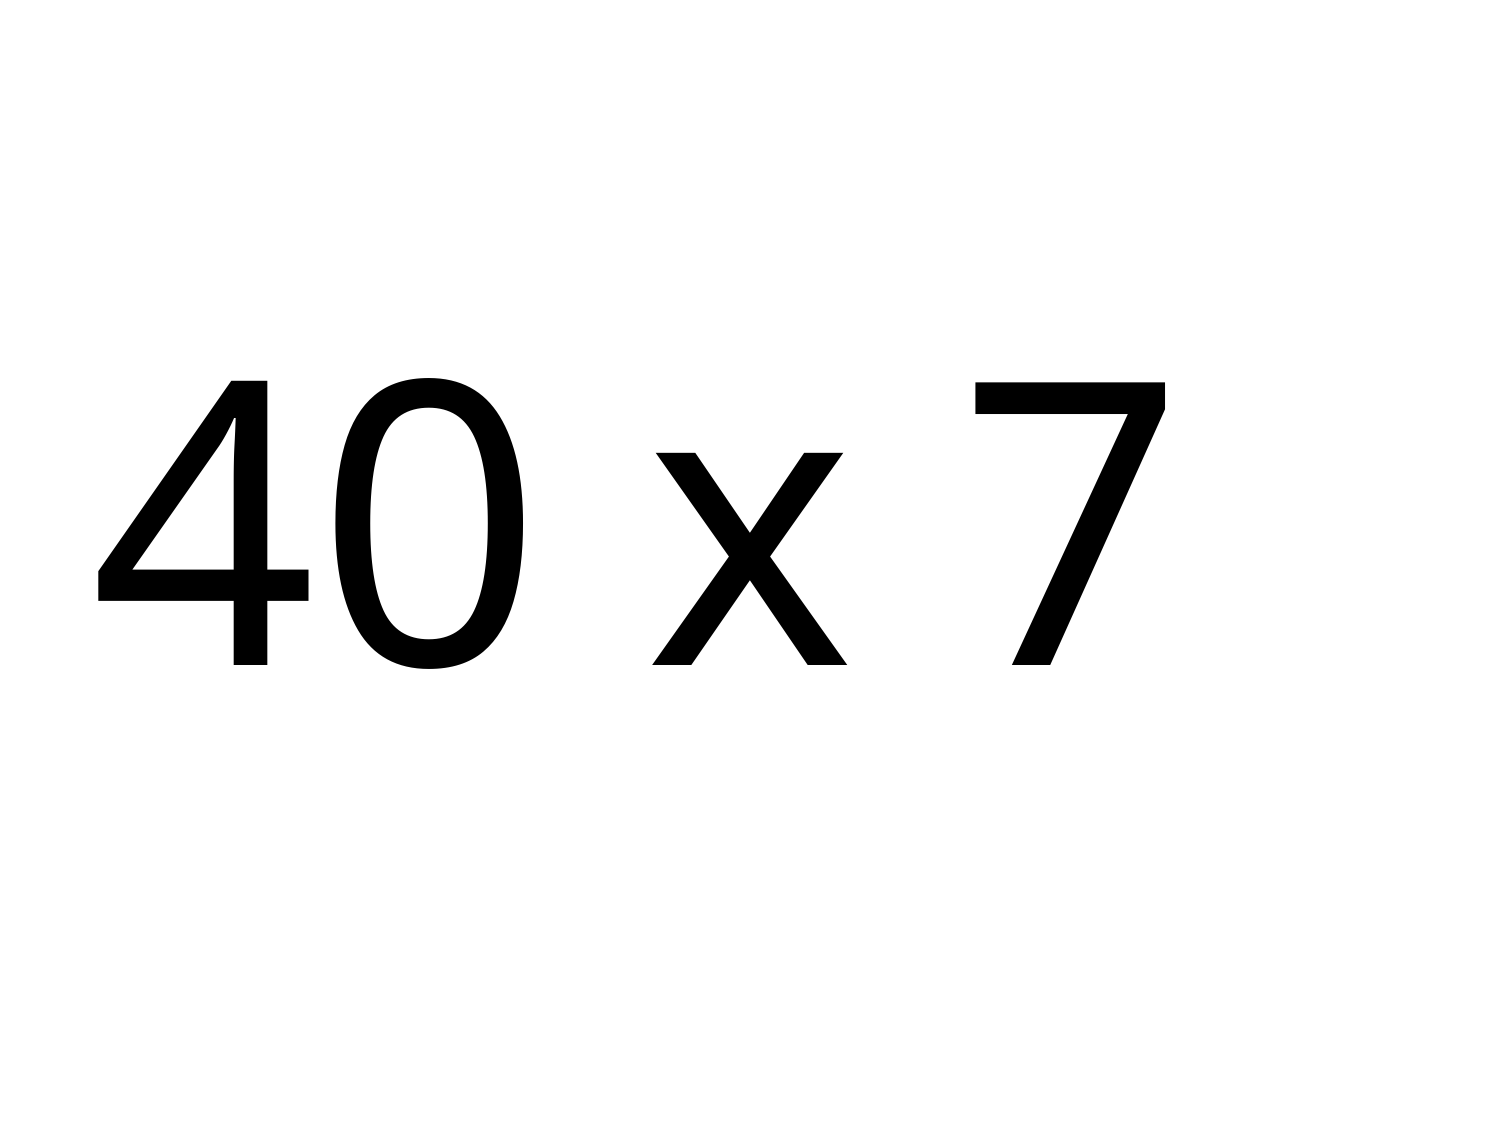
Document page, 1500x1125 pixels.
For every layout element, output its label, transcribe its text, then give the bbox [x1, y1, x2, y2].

list 40 x 7 [75, 262, 1425, 1005]
